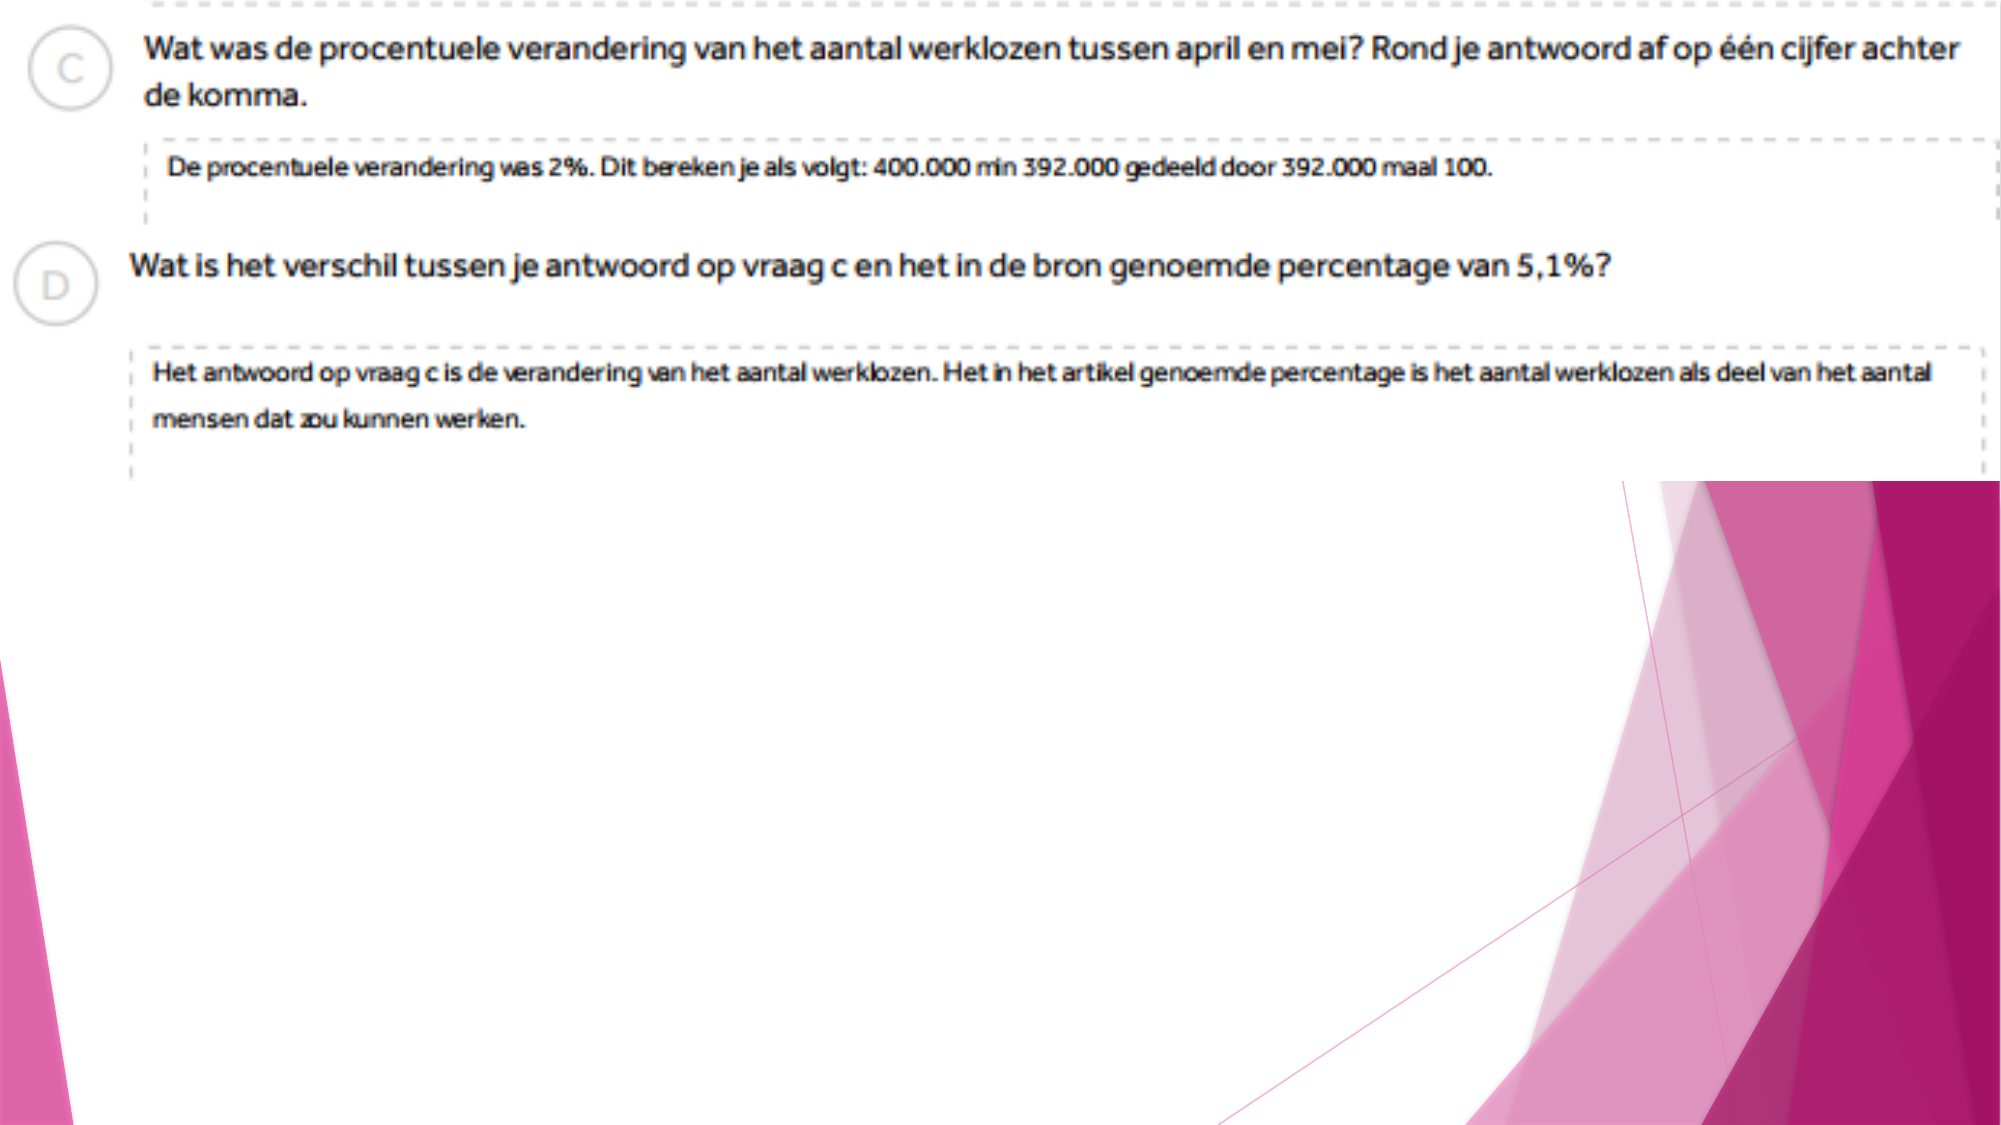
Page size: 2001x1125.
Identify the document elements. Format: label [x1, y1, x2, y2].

picture [0, 0, 2000, 482]
